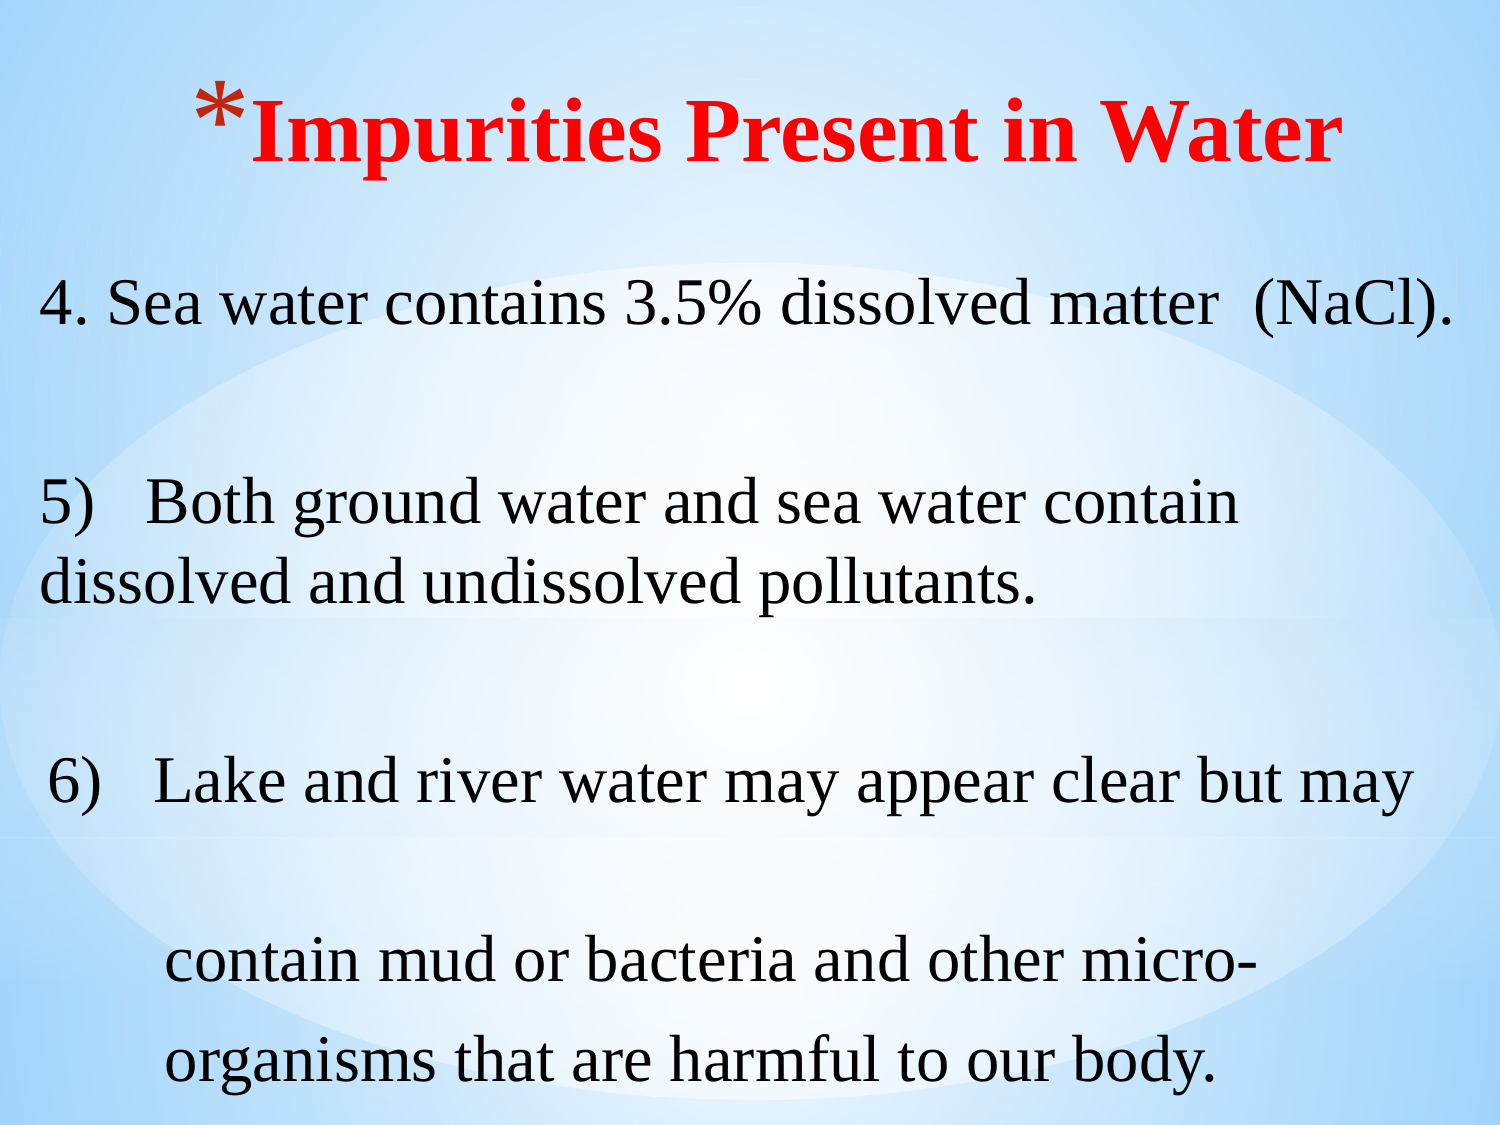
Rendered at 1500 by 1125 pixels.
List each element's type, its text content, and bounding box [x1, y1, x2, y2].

list 4. Sea water contains 3.5% dissolved matter (NaCl). 5) Both ground water and sea water contain dissolved and undissolved pollutants. 6) Lake and river water may appear clear but may contain mud or bacteria and other micro- organisms that are harmful to our body. [24, 249, 1475, 1063]
title Impurities Present in Water [137, 62, 1400, 249]
